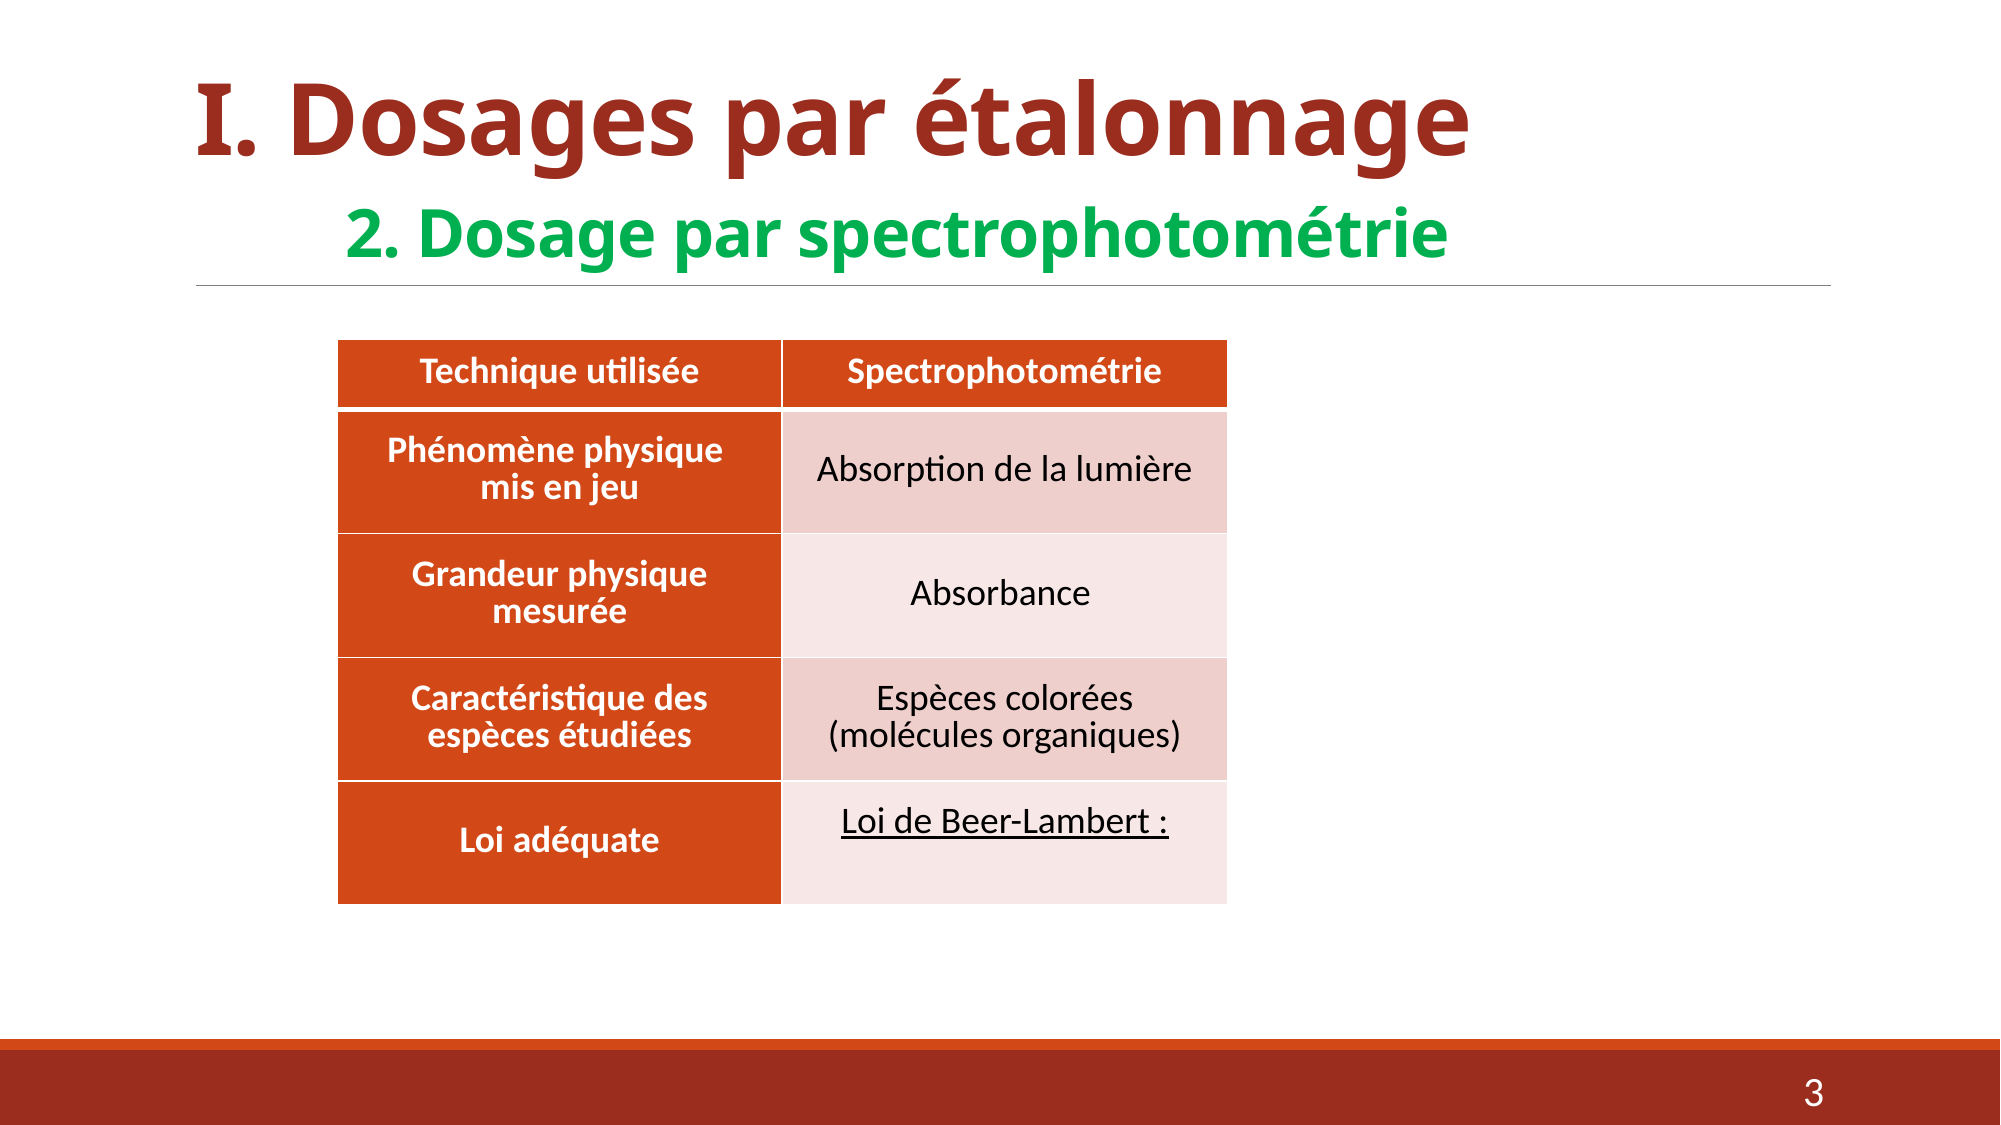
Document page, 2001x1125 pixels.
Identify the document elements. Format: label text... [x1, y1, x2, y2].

slide_number 3 [1624, 1059, 1840, 1120]
title I. Dosages par étalonnage 2. Dosage par spectrophotométrie [180, 47, 1830, 285]
